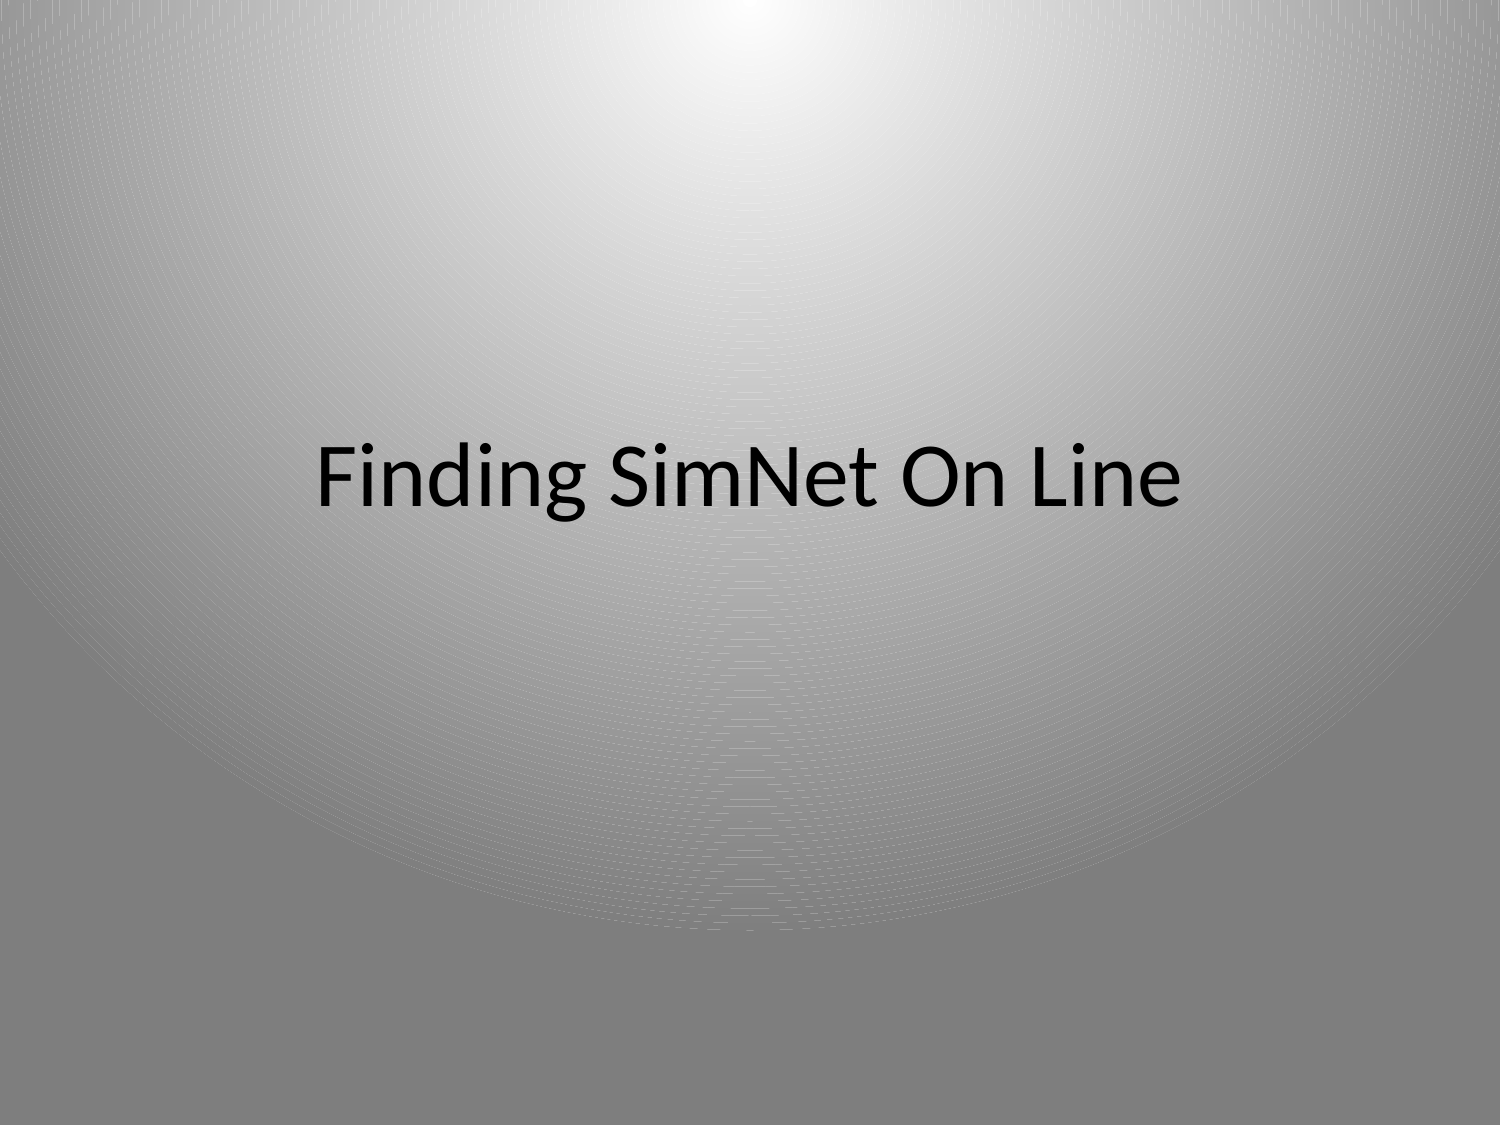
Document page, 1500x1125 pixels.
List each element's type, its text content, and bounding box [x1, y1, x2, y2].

title Finding SimNet On Line [112, 349, 1388, 591]
